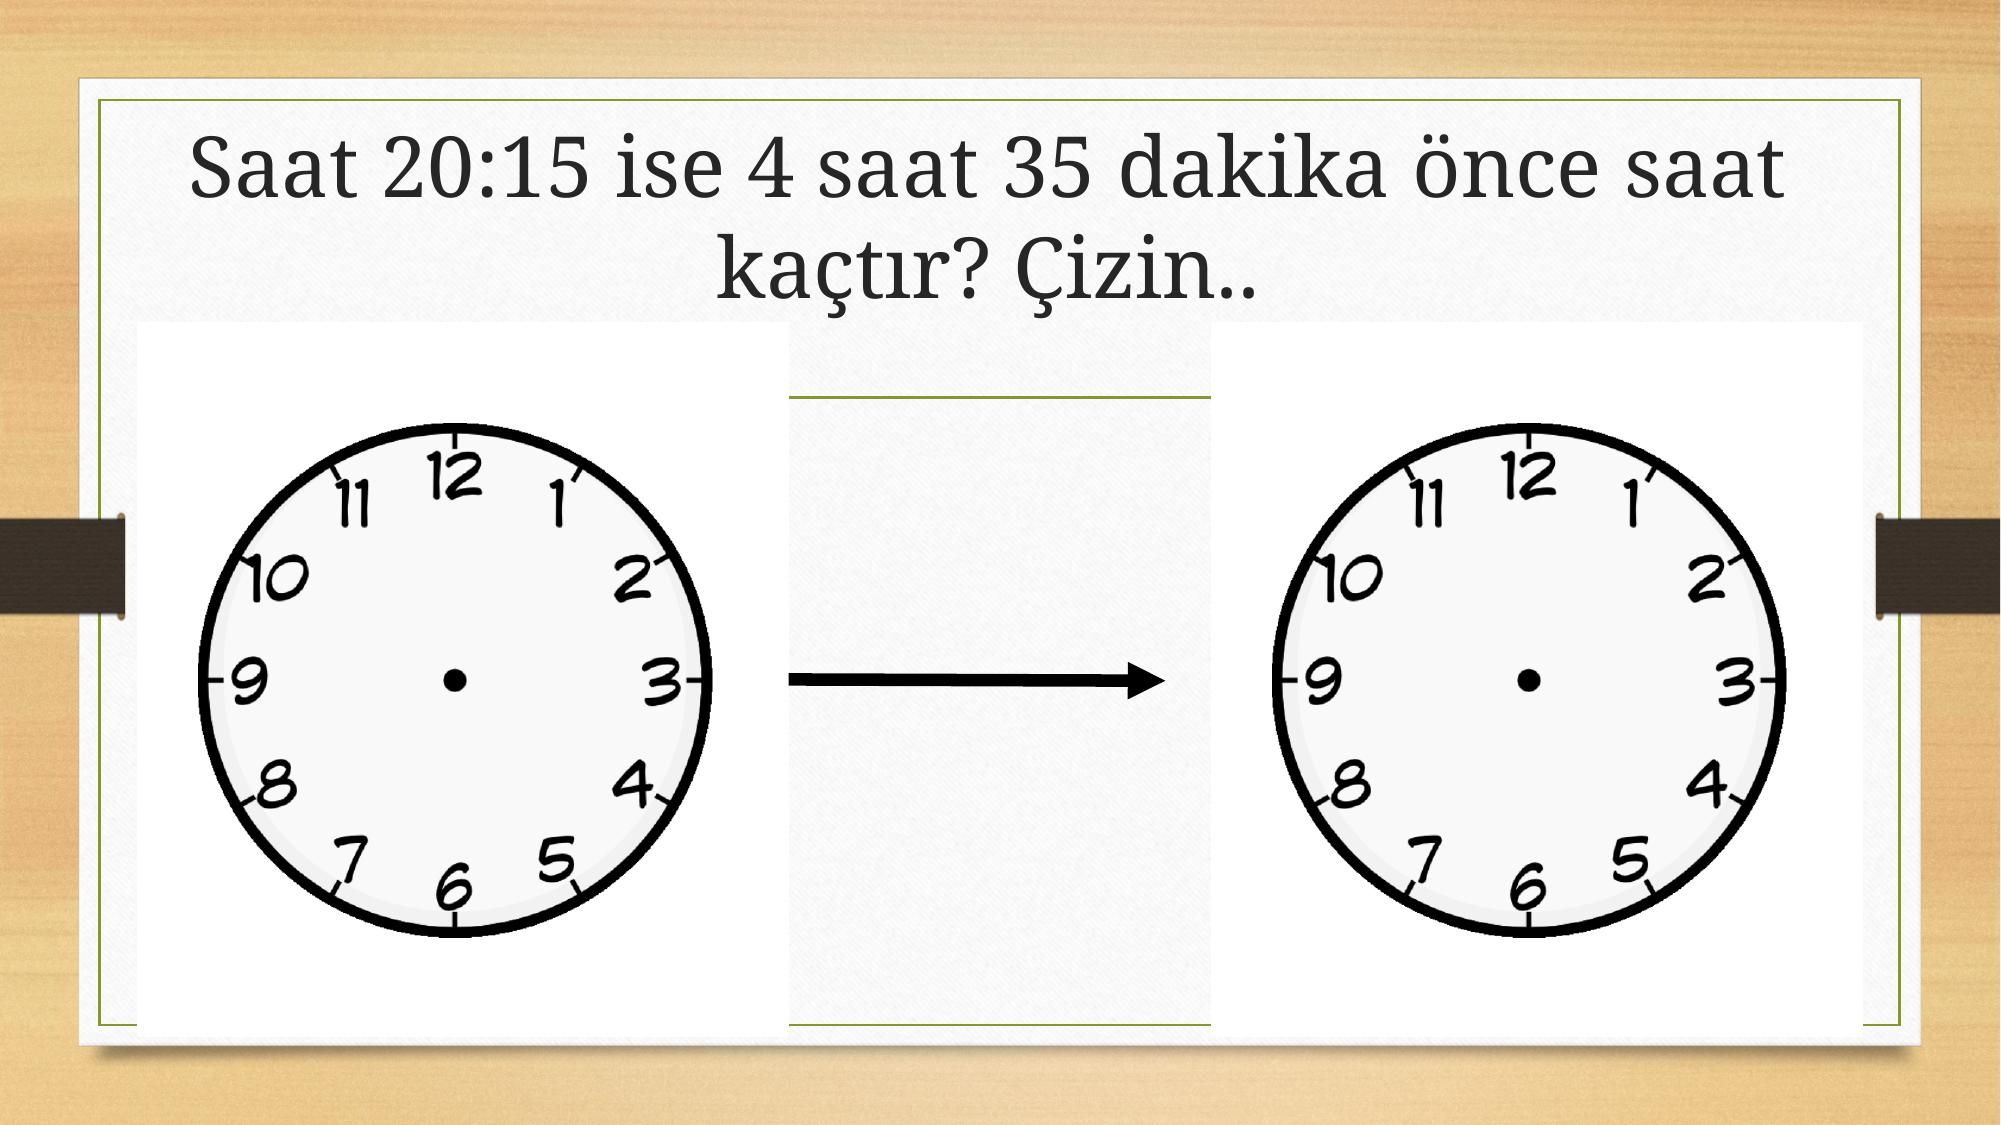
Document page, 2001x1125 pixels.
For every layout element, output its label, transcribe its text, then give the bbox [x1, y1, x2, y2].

title Saat 20:15 ise 4 saat 35 dakika önce saat kaçtır? Çizin.. [69, 105, 1908, 323]
picture [0, 0, 2001, 1125]
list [137, 322, 789, 1037]
